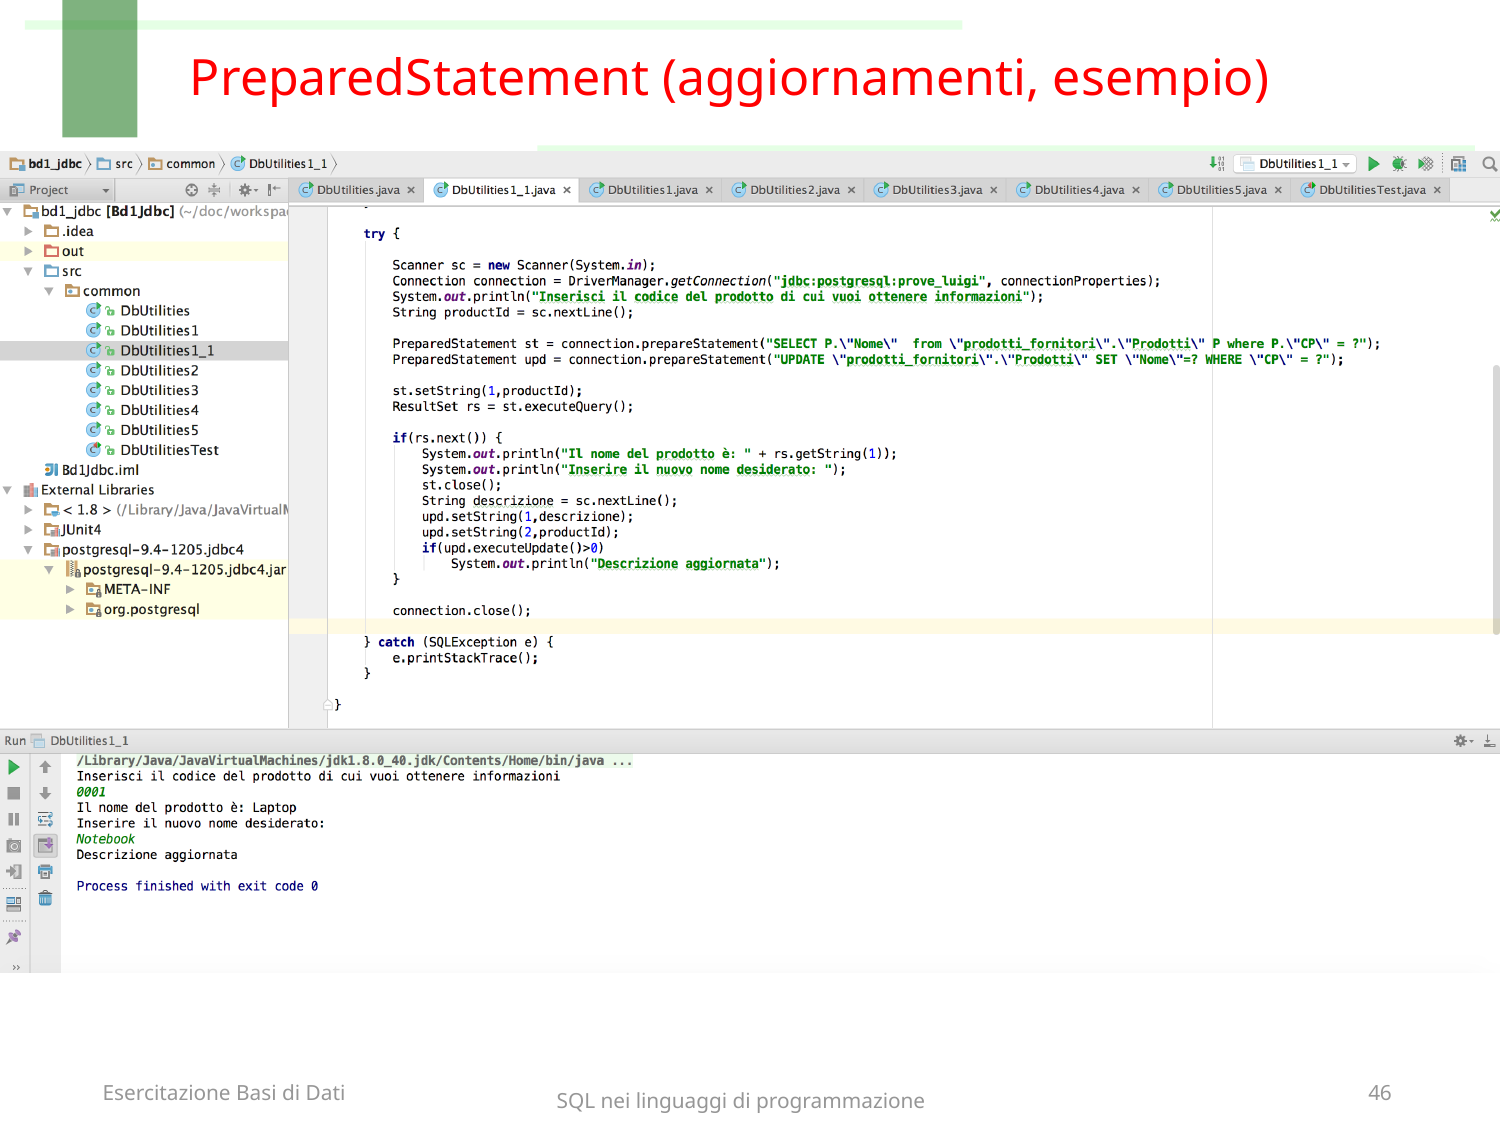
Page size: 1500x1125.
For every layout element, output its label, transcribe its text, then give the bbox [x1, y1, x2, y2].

footer SQL nei linguaggi di programmazione [425, 1082, 1057, 1120]
title PreparedStatement (aggiornamenti, esempio) [174, 24, 1425, 125]
picture [0, 151, 1500, 974]
